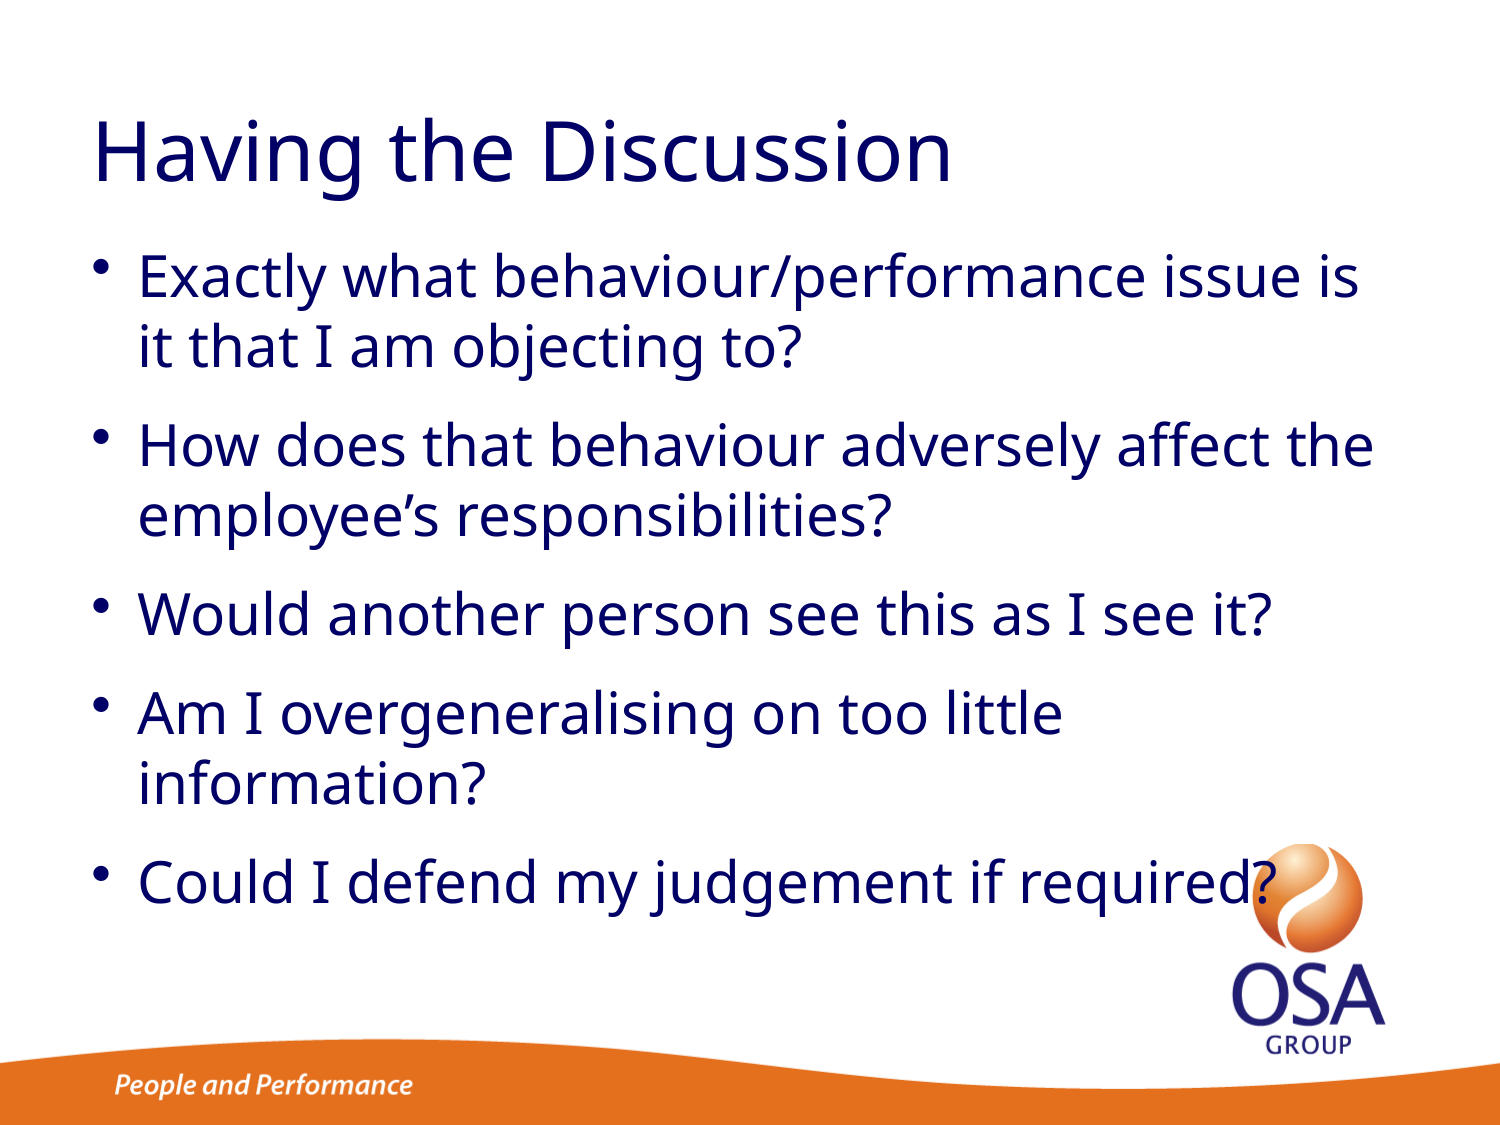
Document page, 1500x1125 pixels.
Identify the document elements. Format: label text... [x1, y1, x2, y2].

title Having the Discussion [76, 54, 1353, 243]
picture [0, 844, 1500, 1125]
text_box Exactly what behaviour/performance issue is it that I am objecting to? How does that behaviour adversely affect the employee’s responsibilities? Would another person see this as I see it? Am I overgeneralising on too little information? Could I defend my judgement if required? [76, 231, 1412, 923]
